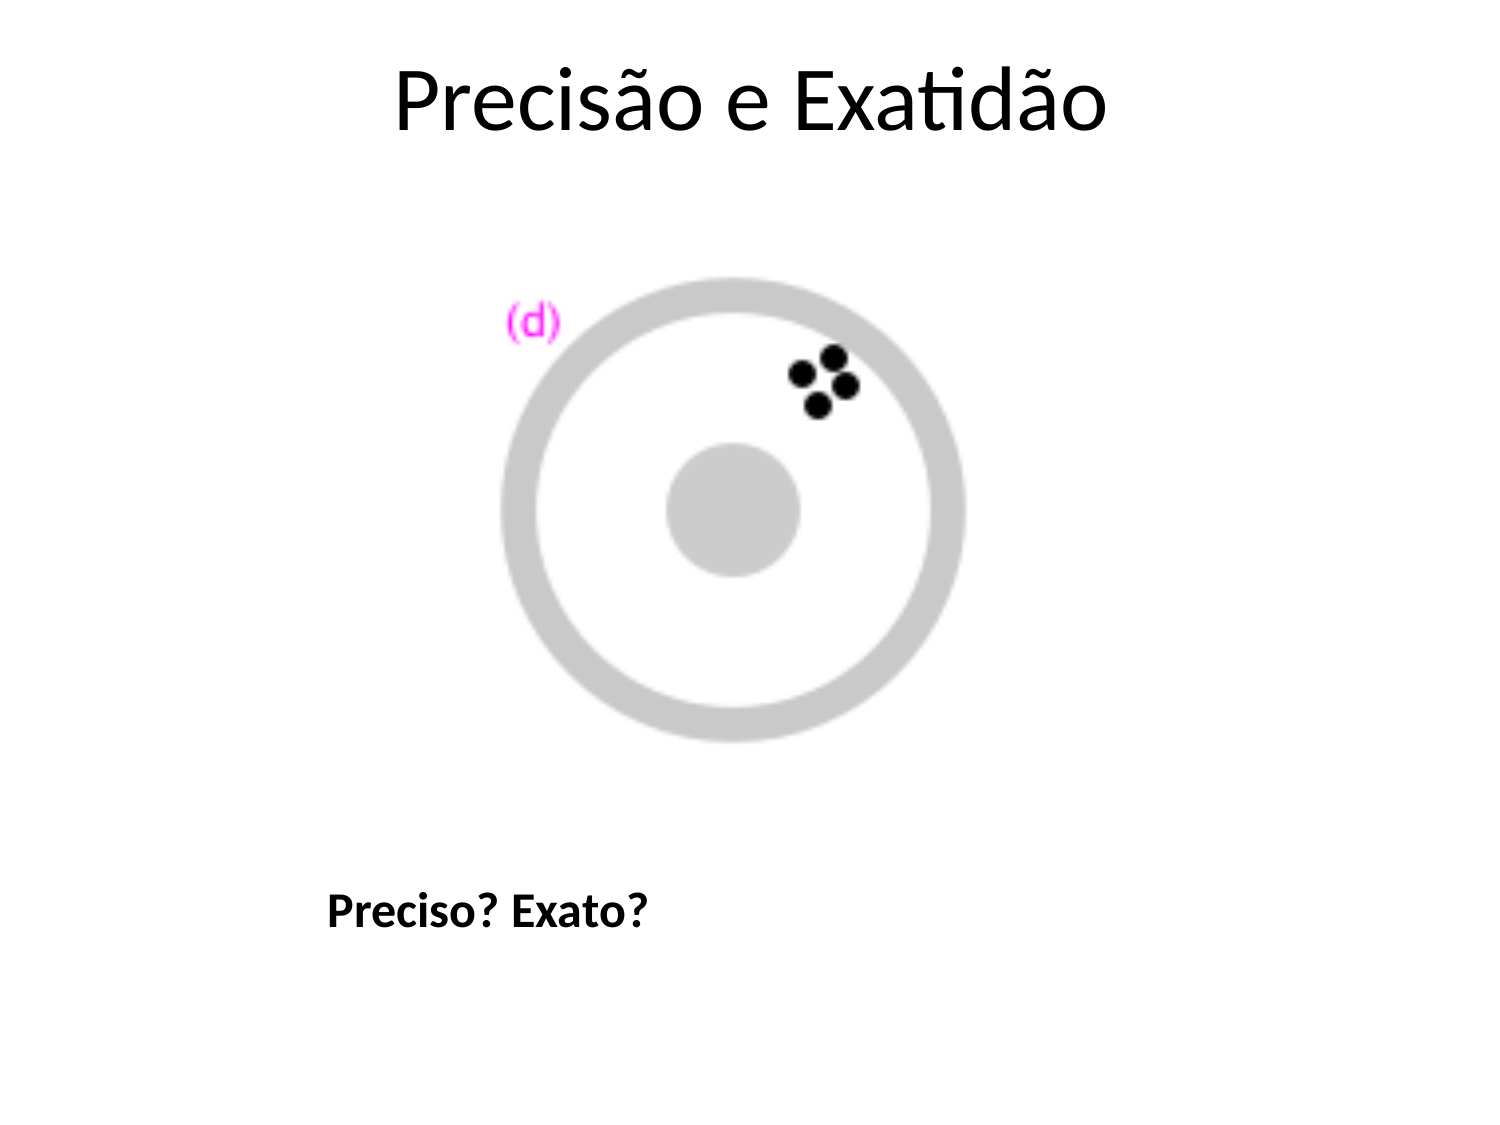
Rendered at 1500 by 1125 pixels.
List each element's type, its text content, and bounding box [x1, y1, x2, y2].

picture [419, 266, 1016, 769]
text_box Preciso? Exato? [312, 869, 939, 945]
title Precisão e Exatidão [76, 0, 1427, 188]
